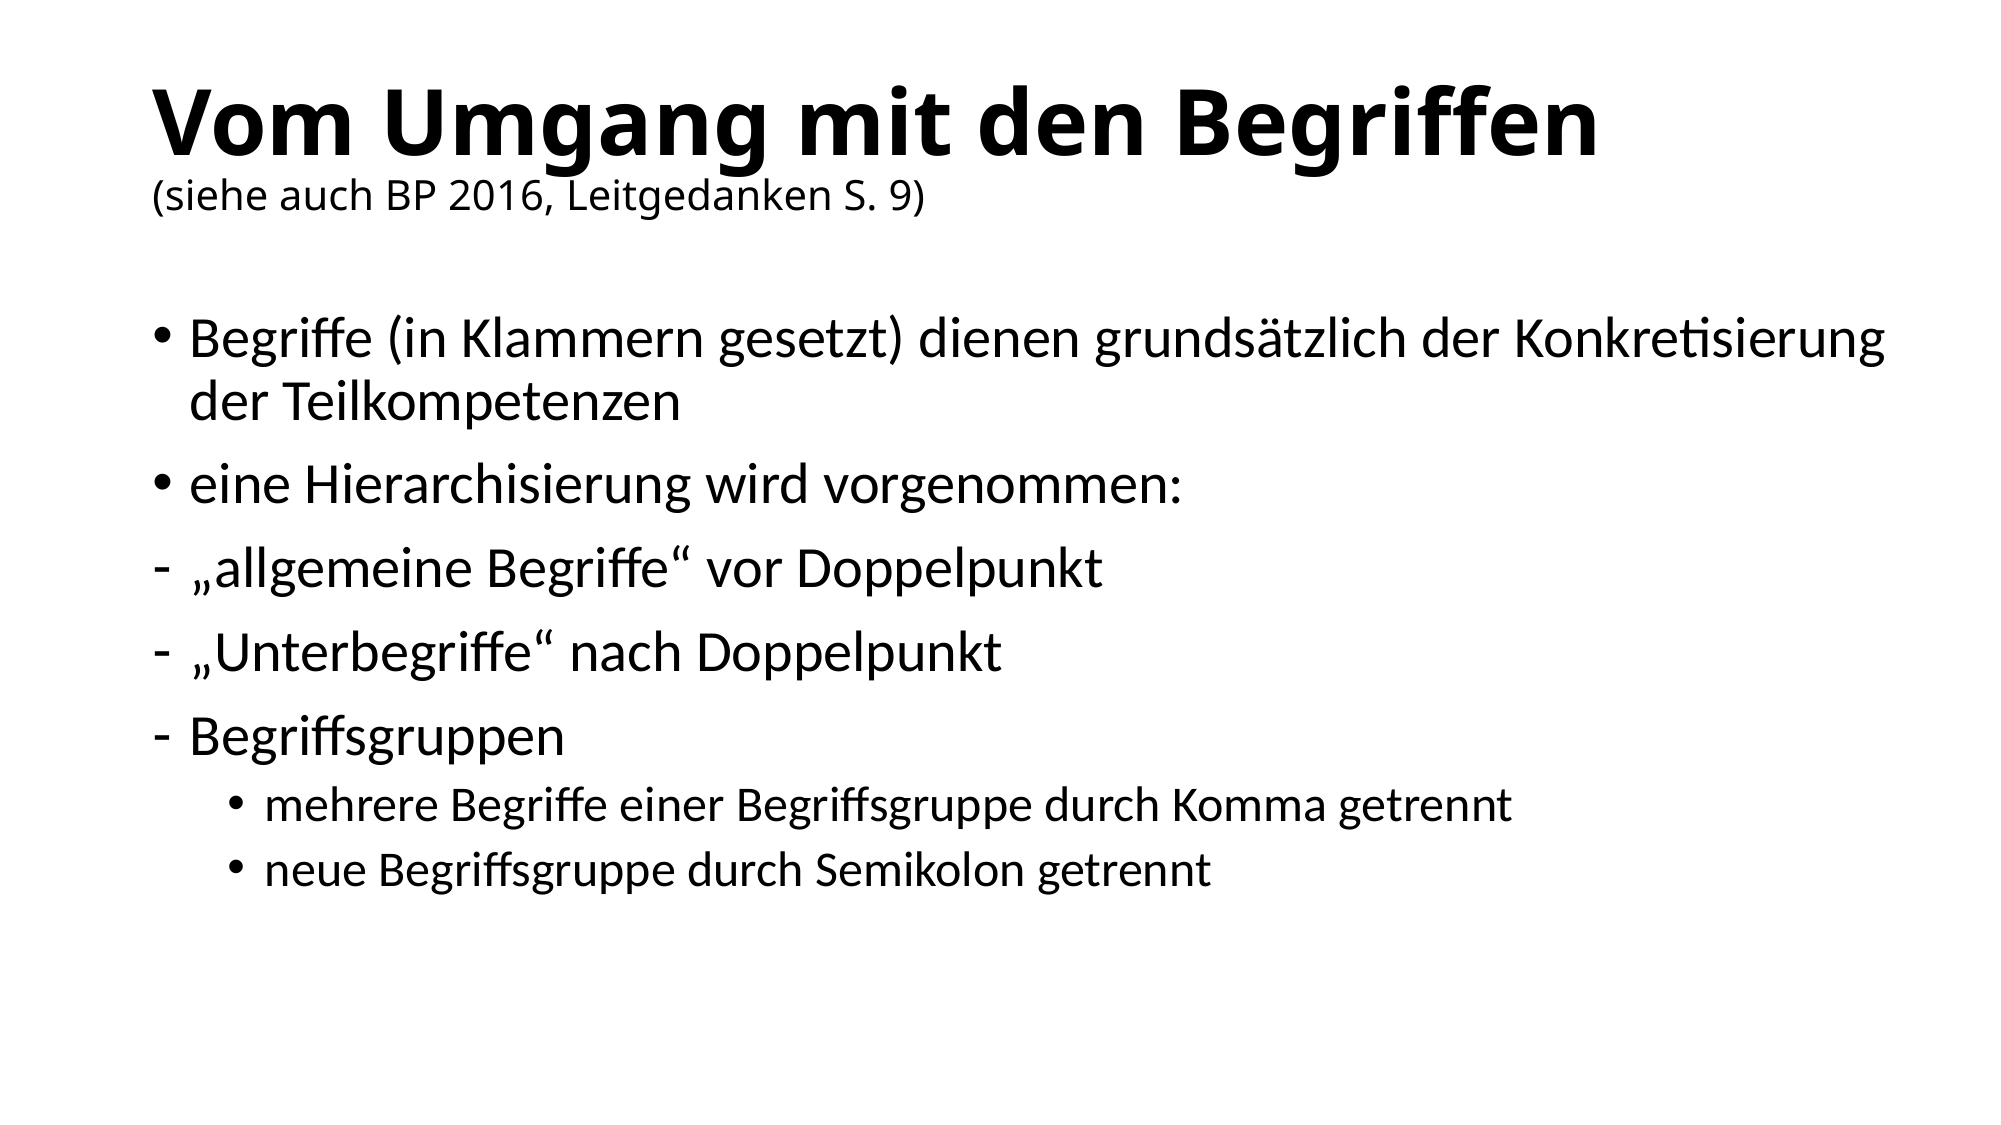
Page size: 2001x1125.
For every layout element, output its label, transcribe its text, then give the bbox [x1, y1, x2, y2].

title Vom Umgang mit den Begriffen (siehe auch BP 2016, Leitgedanken S. 9) [137, 59, 1863, 236]
list Begriffe (in Klammern gesetzt) dienen grundsätzlich der Konkretisierung der Teilkompetenzen eine Hierarchisierung wird vorgenommen: „allgemeine Begriffe“ vor Doppelpunkt „Unterbegriffe“ nach Doppelpunkt Begriffsgruppen mehrere Begriffe einer Begriffsgruppe durch Komma getrennt neue Begriffsgruppe durch Semikolon getrennt [137, 299, 1912, 1014]
